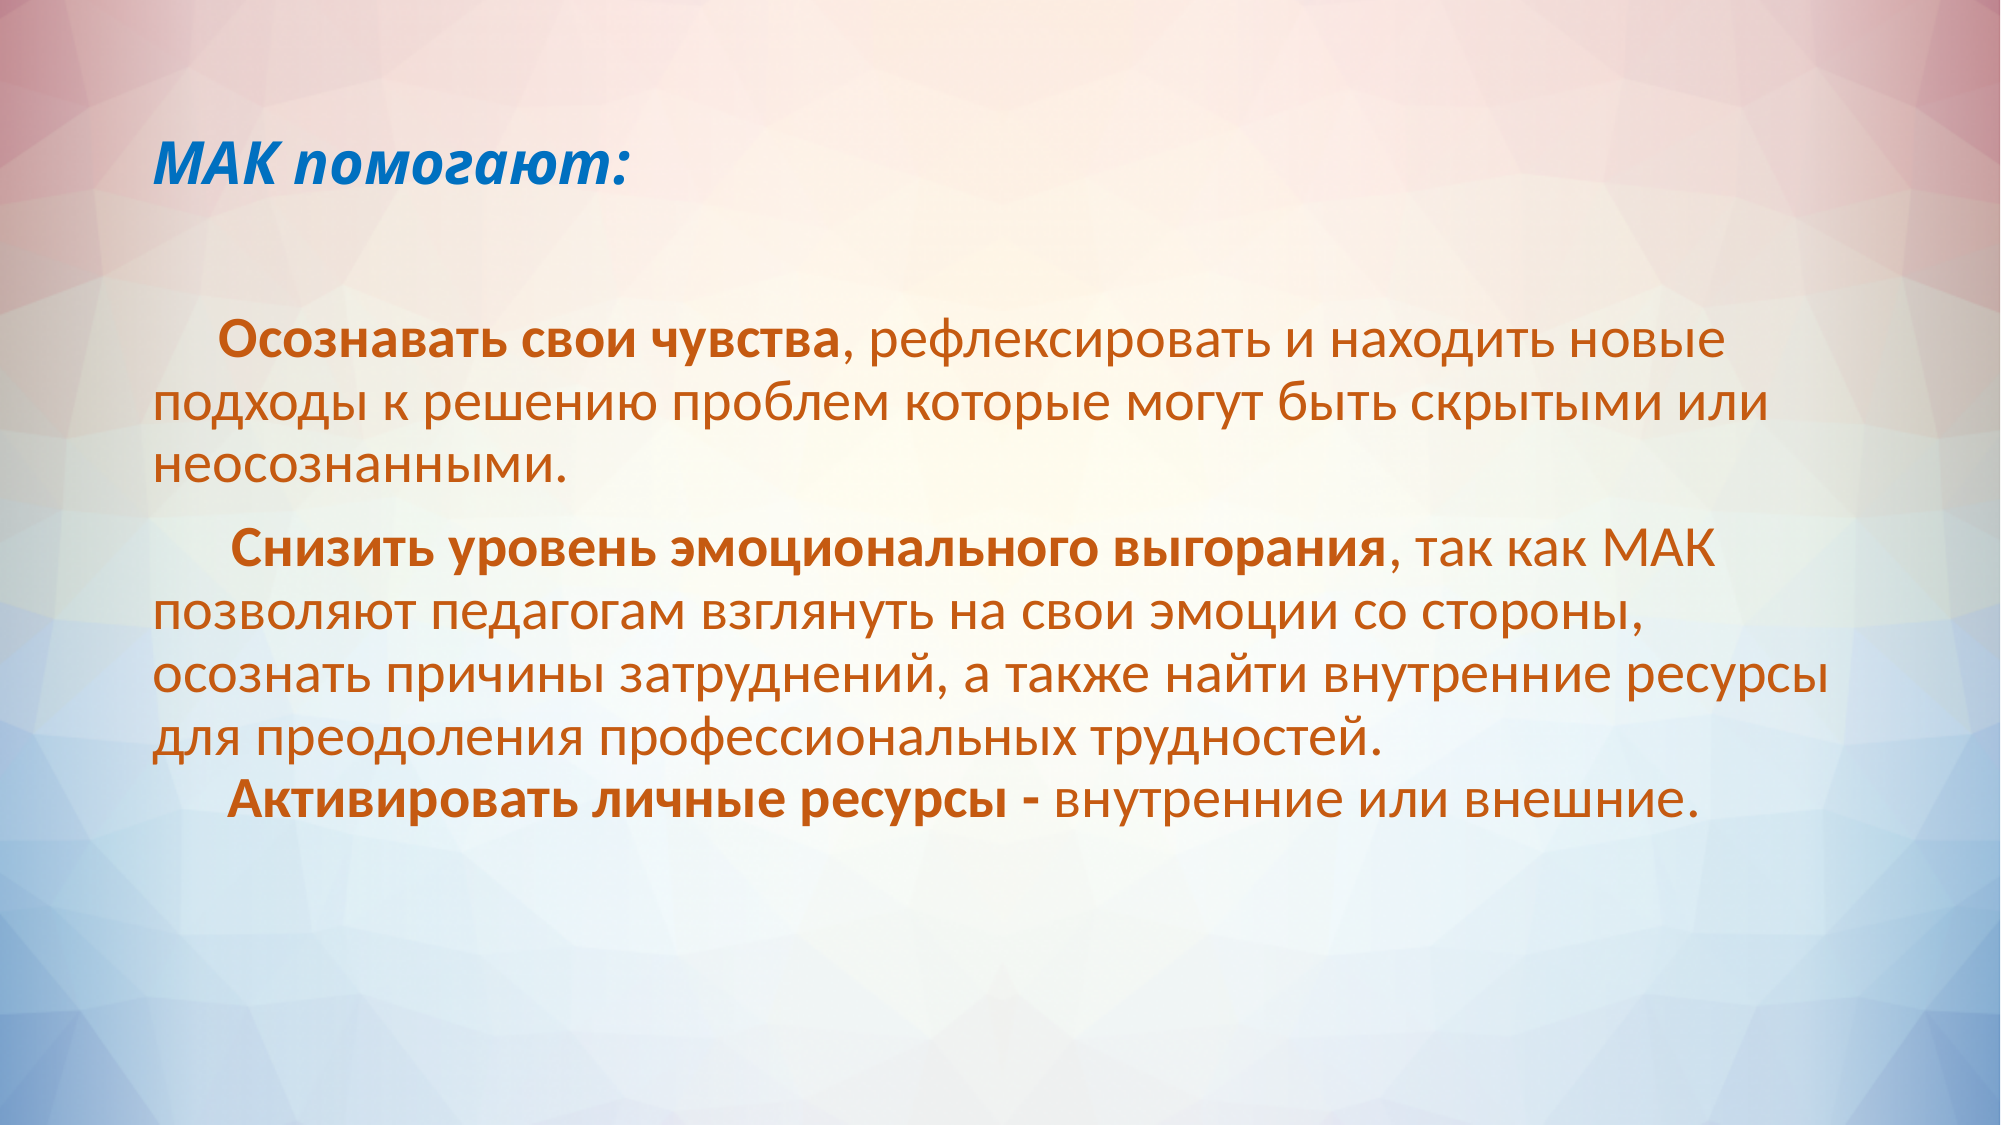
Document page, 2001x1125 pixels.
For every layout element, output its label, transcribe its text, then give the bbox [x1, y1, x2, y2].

list Осознавать свои чувства, рефлексировать и находить новые подходы к решению проблем которые могут быть скрытыми или неосознанными. Снизить уровень эмоционального выгорания, так как МАК позволяют педагогам взглянуть на свои эмоции со стороны, осознать причины затруднений, а также найти внутренние ресурсы для преодоления профессиональных трудностей. Активировать личные ресурсы - внутренние или внешние. [137, 299, 1863, 1014]
title МАК помогают: [137, 59, 1863, 278]
picture [0, 0, 2001, 1125]
